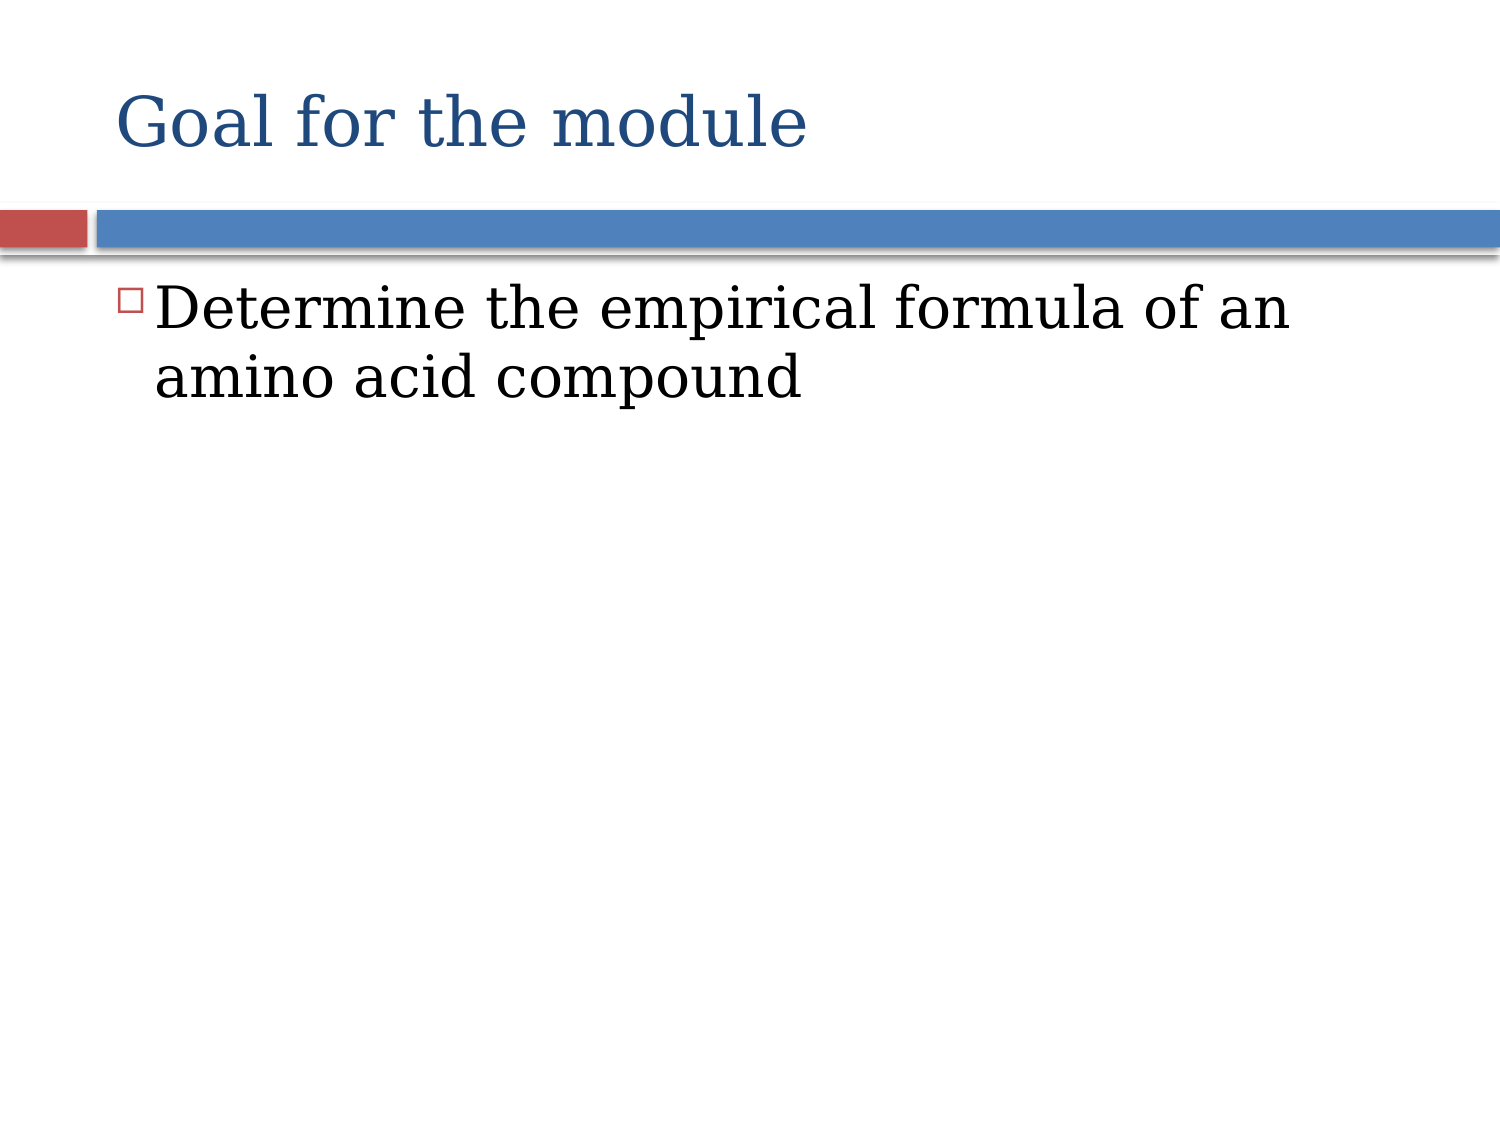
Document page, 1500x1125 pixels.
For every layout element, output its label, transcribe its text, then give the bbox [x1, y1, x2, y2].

list Determine the empirical formula of an amino acid compound [100, 262, 1438, 1000]
title Goal for the module [100, 37, 1438, 200]
